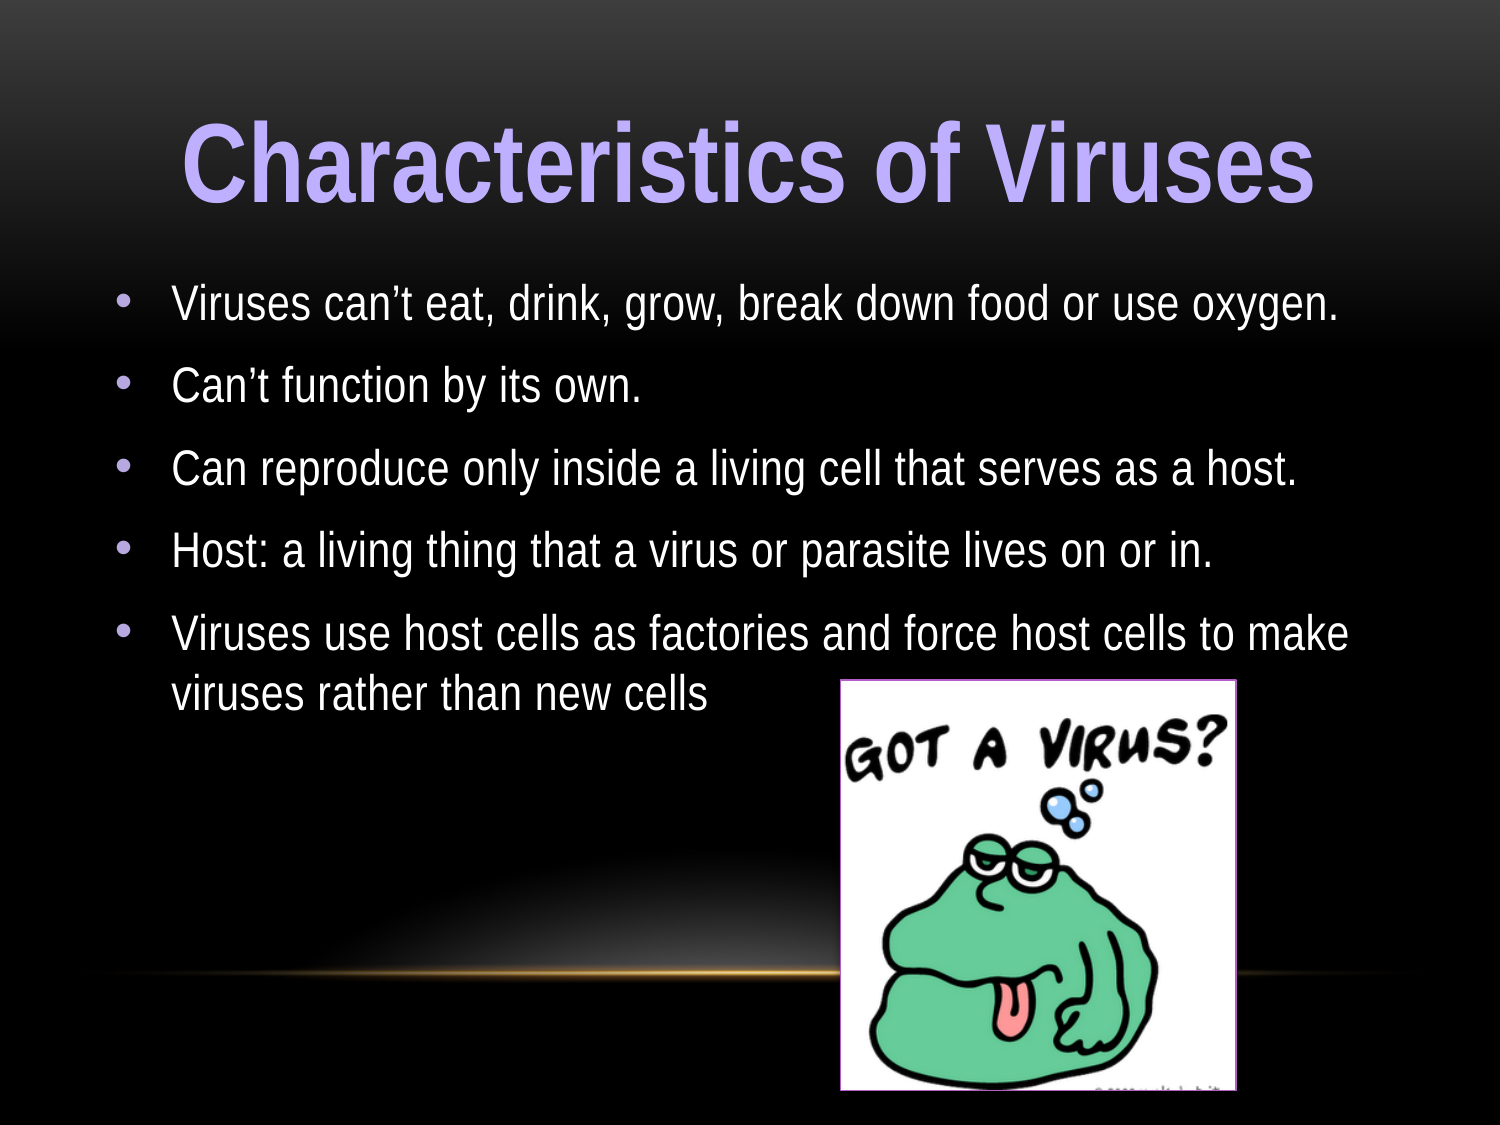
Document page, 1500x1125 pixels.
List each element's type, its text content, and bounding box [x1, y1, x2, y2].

list Viruses can’t eat, drink, grow, break down food or use oxygen. Can’t function by its own. Can reproduce only inside a living cell that serves as a host. Host: a living thing that a virus or parasite lives on or in. Viruses use host cells as factories and force host cells to make viruses rather than new cells [99, 262, 1400, 938]
picture [0, 0, 1500, 1125]
title Characteristics of Viruses [99, 45, 1400, 233]
